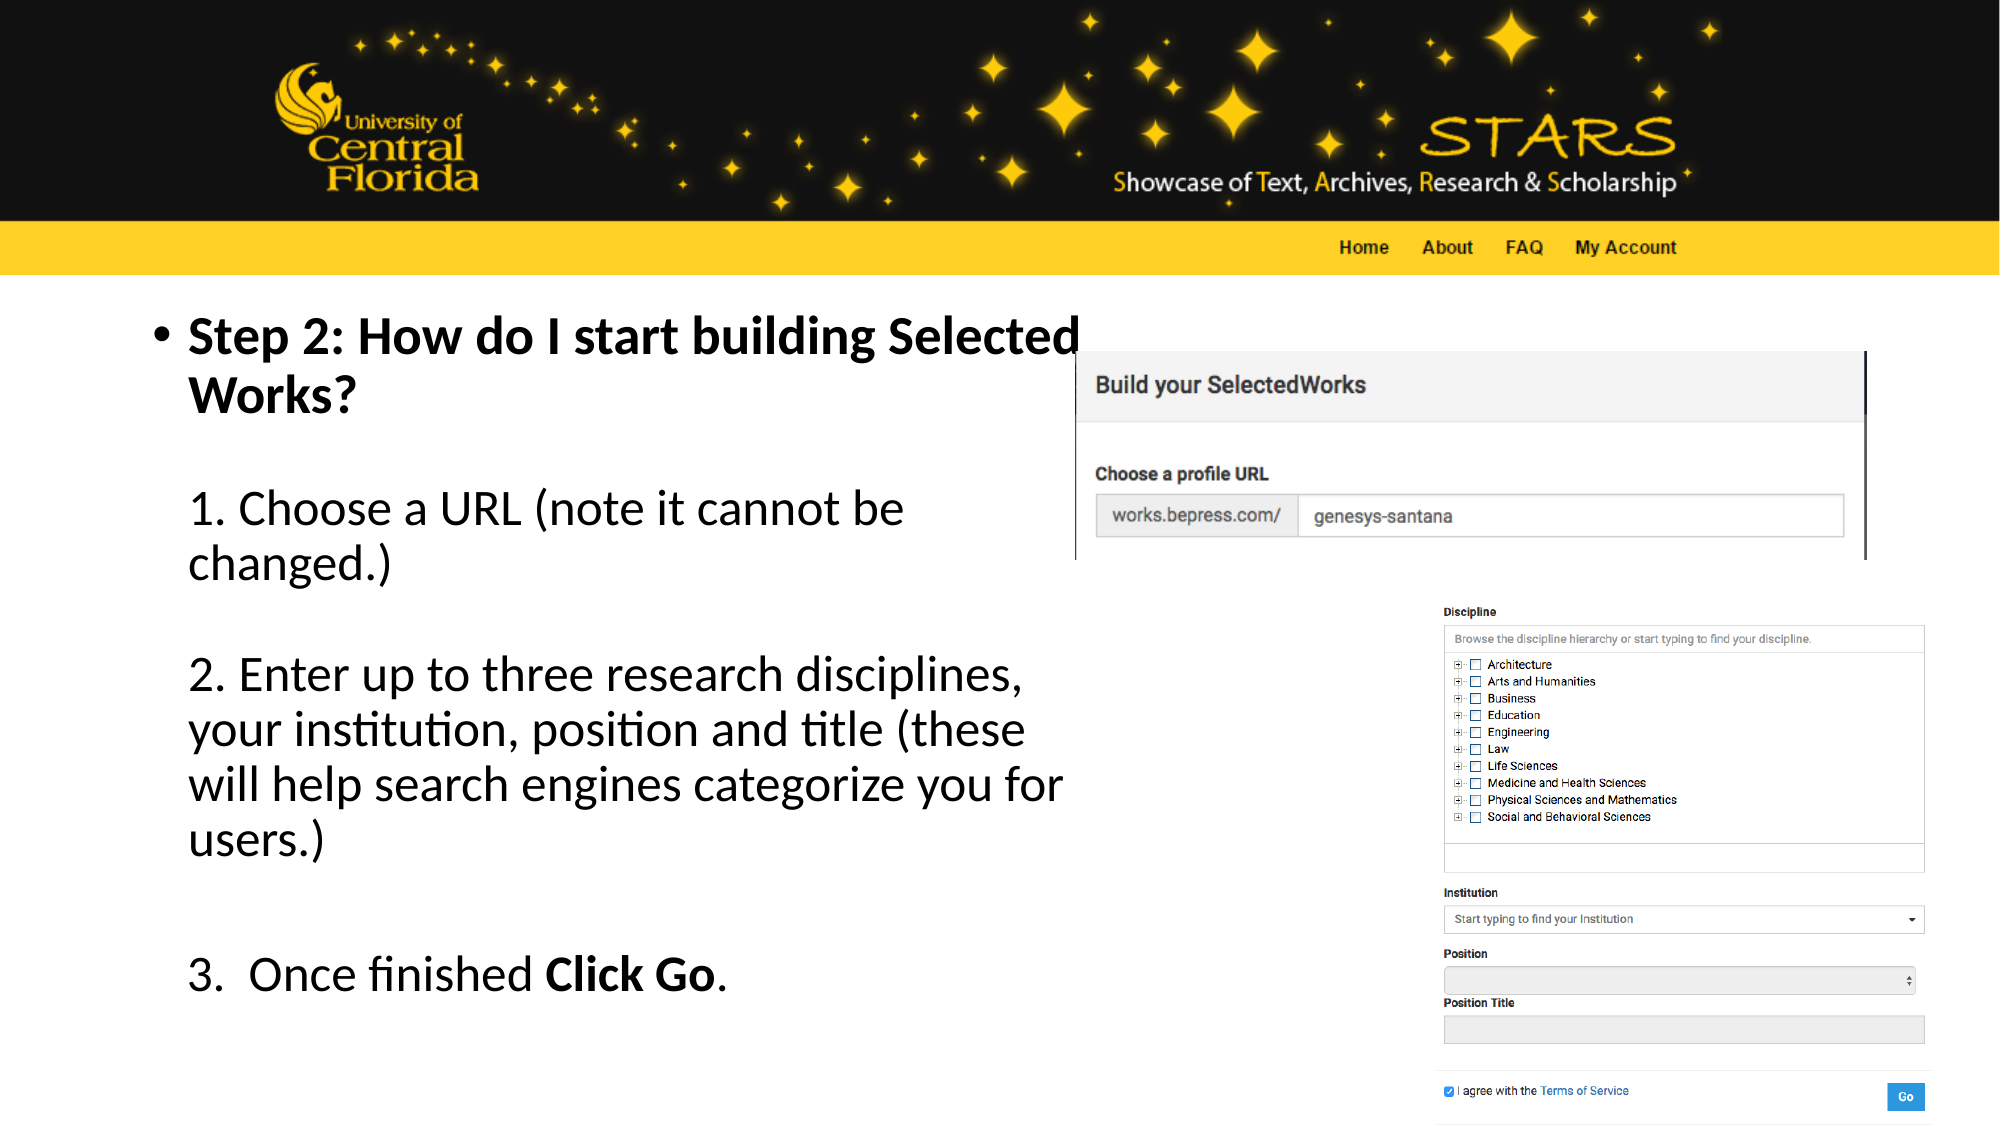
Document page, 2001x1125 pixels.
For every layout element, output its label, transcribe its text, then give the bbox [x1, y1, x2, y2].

picture [0, 0, 2000, 275]
picture [1075, 351, 1867, 560]
list Step 2: How do I start building Selected Works? 1. Choose a URL (note it cannot be changed.) 2. Enter up to three research disciplines, your institution, position and title (these will help search engines categorize you for users.) 3. Once finished Click Go. [137, 299, 1125, 1014]
picture [1436, 598, 1932, 1125]
